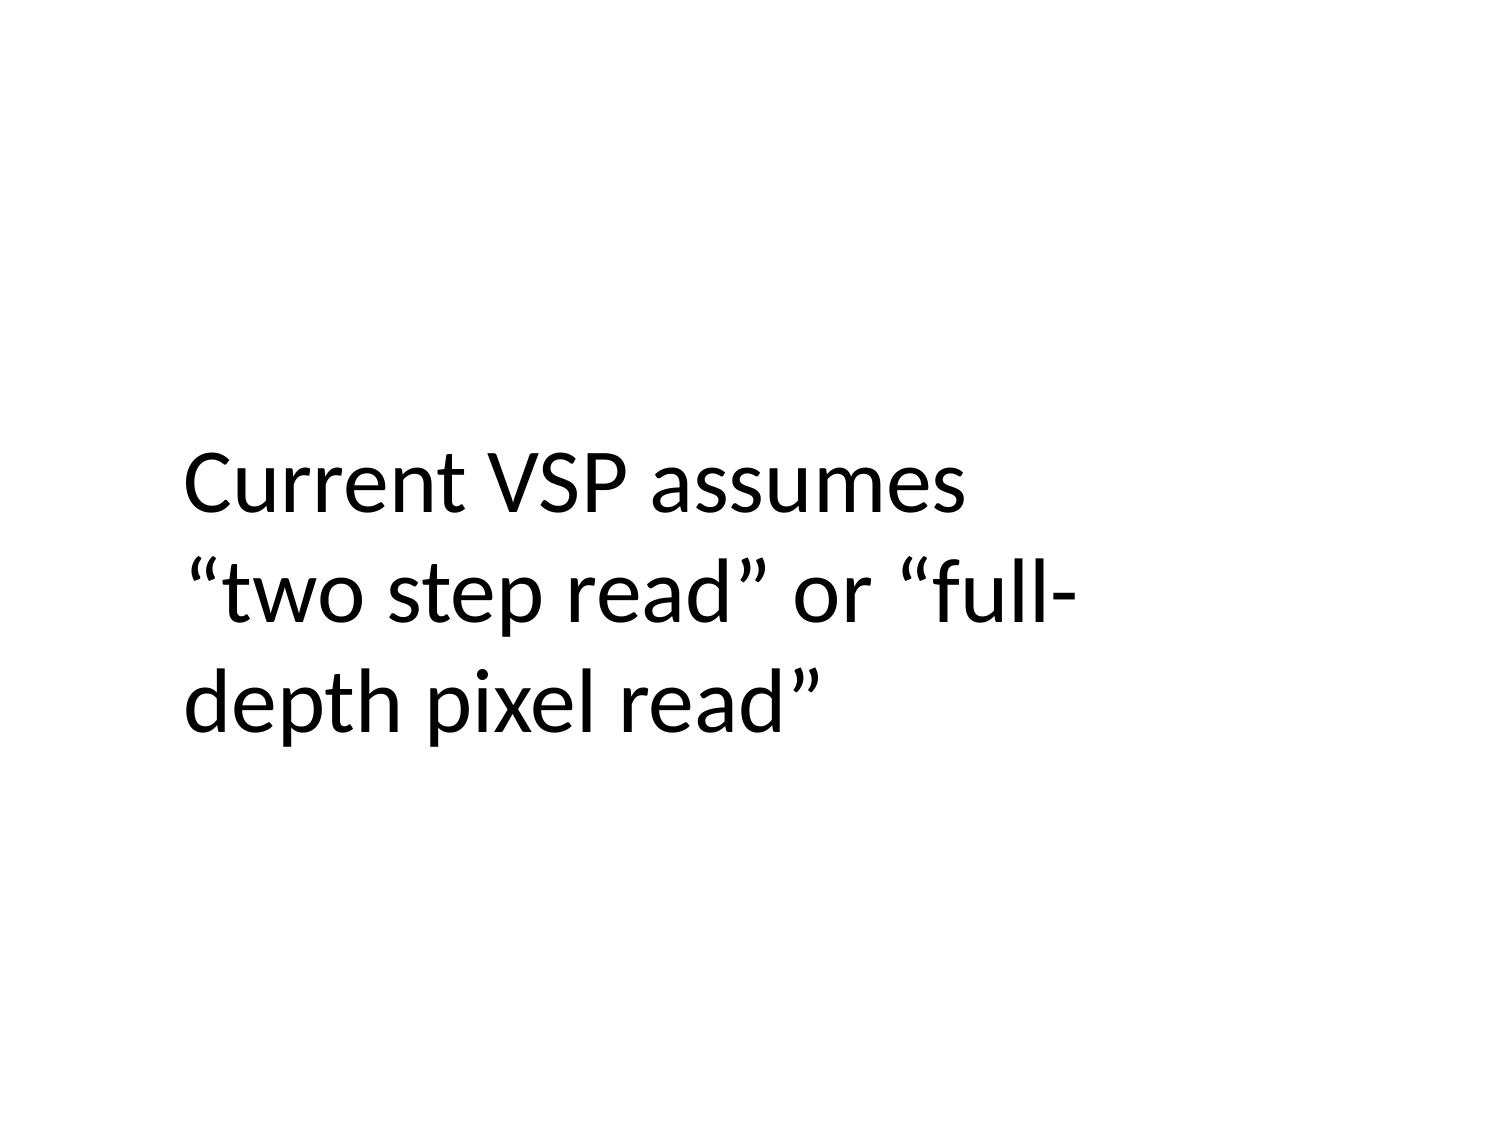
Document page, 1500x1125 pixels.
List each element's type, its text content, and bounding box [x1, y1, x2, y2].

text_box Current VSP assumes “two step read” or “full-depth pixel read” [168, 413, 1122, 759]
